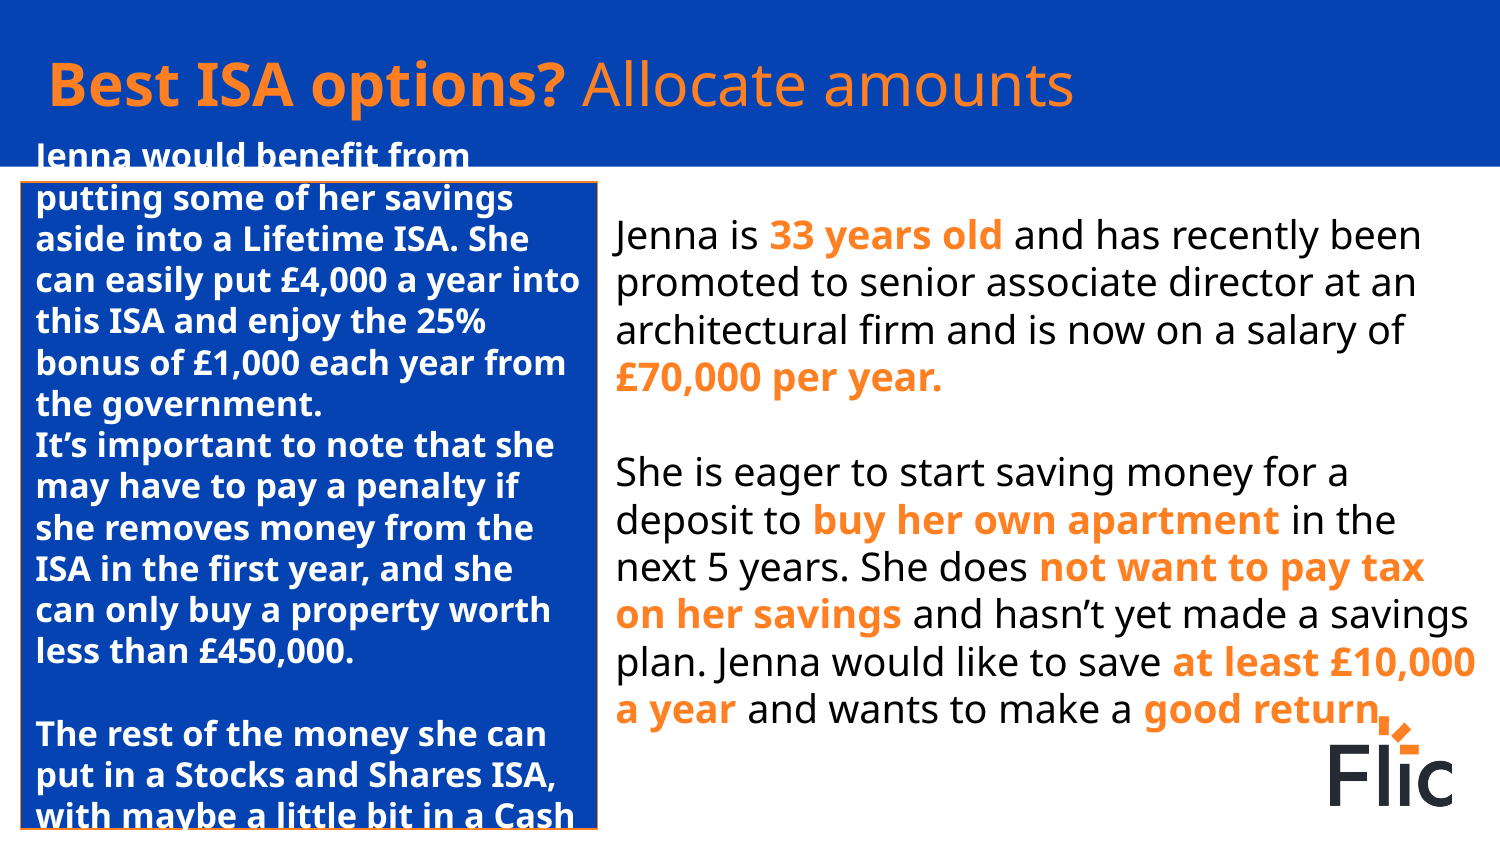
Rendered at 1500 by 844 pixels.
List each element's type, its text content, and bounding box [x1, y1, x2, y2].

text_box Jenna is 33 years old and has recently been promoted to senior associate director at an architectural firm and is now on a salary of £70,000 per year. She is eager to start saving money for a deposit to buy her own apartment in the next 5 years. She does not want to pay tax on her savings and hasn’t yet made a savings plan. Jenna would like to save at least £10,000 a year and wants to make a good return. [600, 194, 1497, 672]
picture [1330, 716, 1452, 807]
text_box Lunch out [1233, 683, 1418, 749]
picture [91, 206, 411, 767]
title Best ISA options? Allocate amounts [32, 39, 1304, 125]
text_box Jenna would benefit from putting some of her savings aside into a Lifetime ISA. She can easily put £4,000 a year into this ISA and enjoy the 25% bonus of £1,000 each year from the government. It’s important to note that she may have to pay a penalty if she removes money from the ISA in the first year, and she can only buy a property worth less than £450,000. The rest of the money she can put in a Stocks and Shares ISA, with maybe a little bit in a Cash ISA too. [20, 182, 598, 829]
